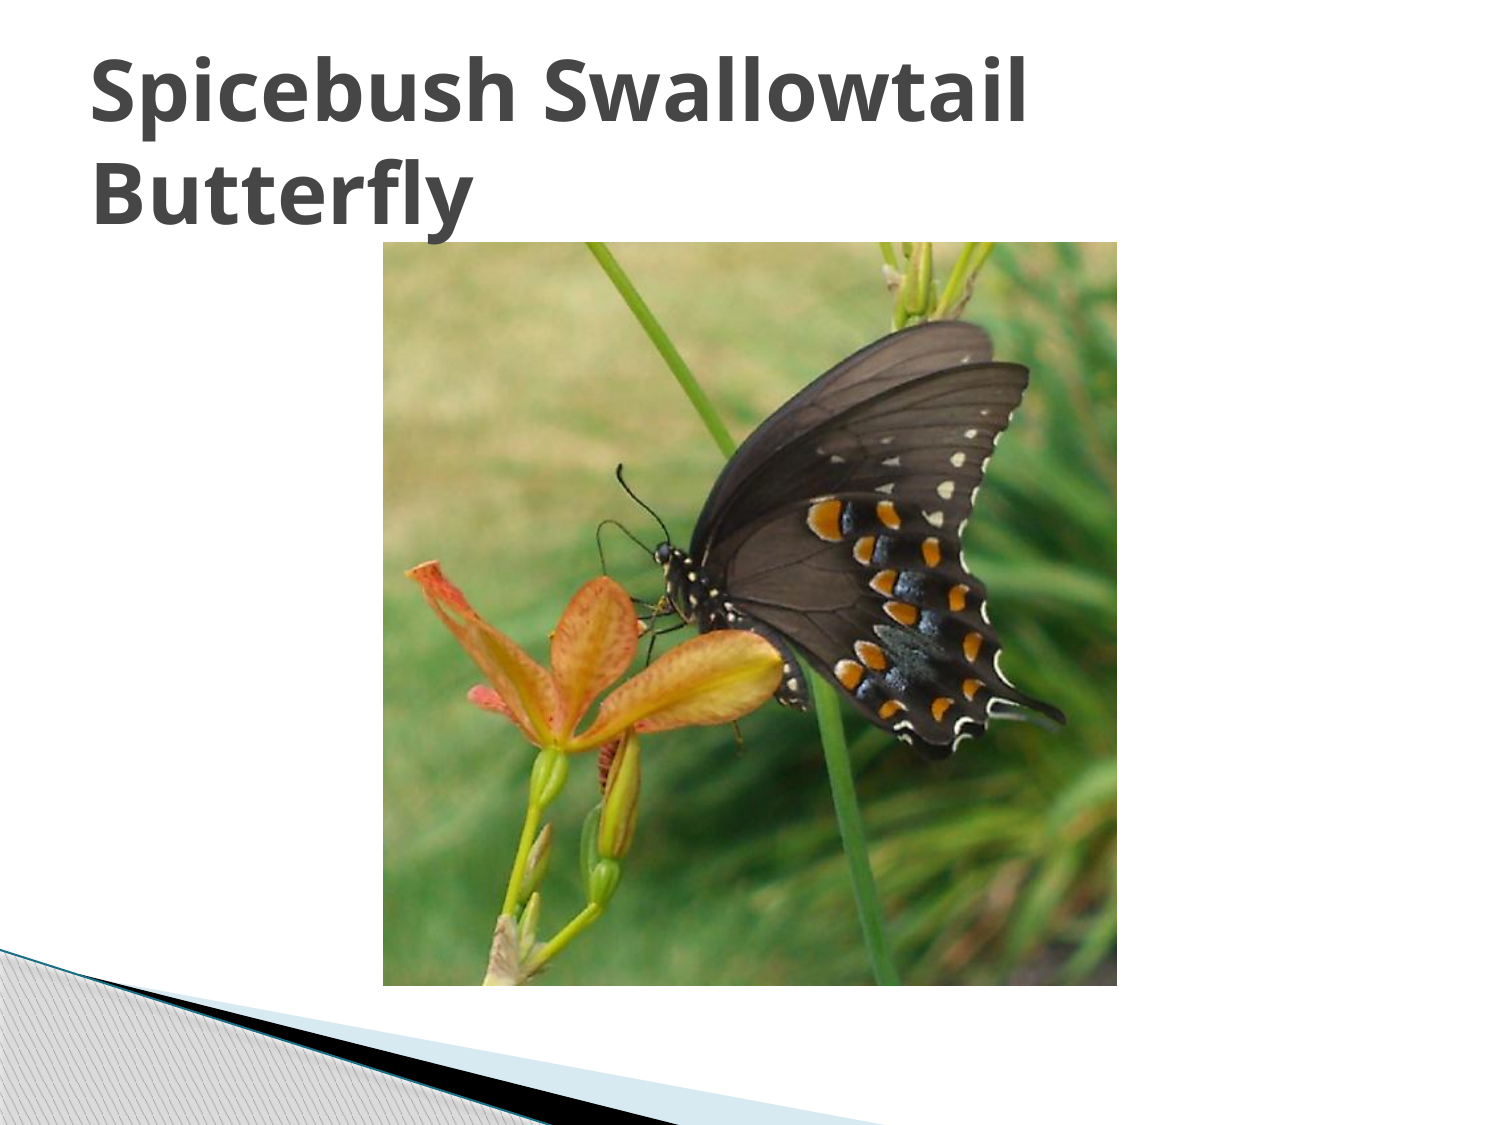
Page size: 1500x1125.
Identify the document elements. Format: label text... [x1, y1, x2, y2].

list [383, 242, 1117, 986]
title Spicebush Swallowtail Butterfly [75, 45, 1425, 233]
